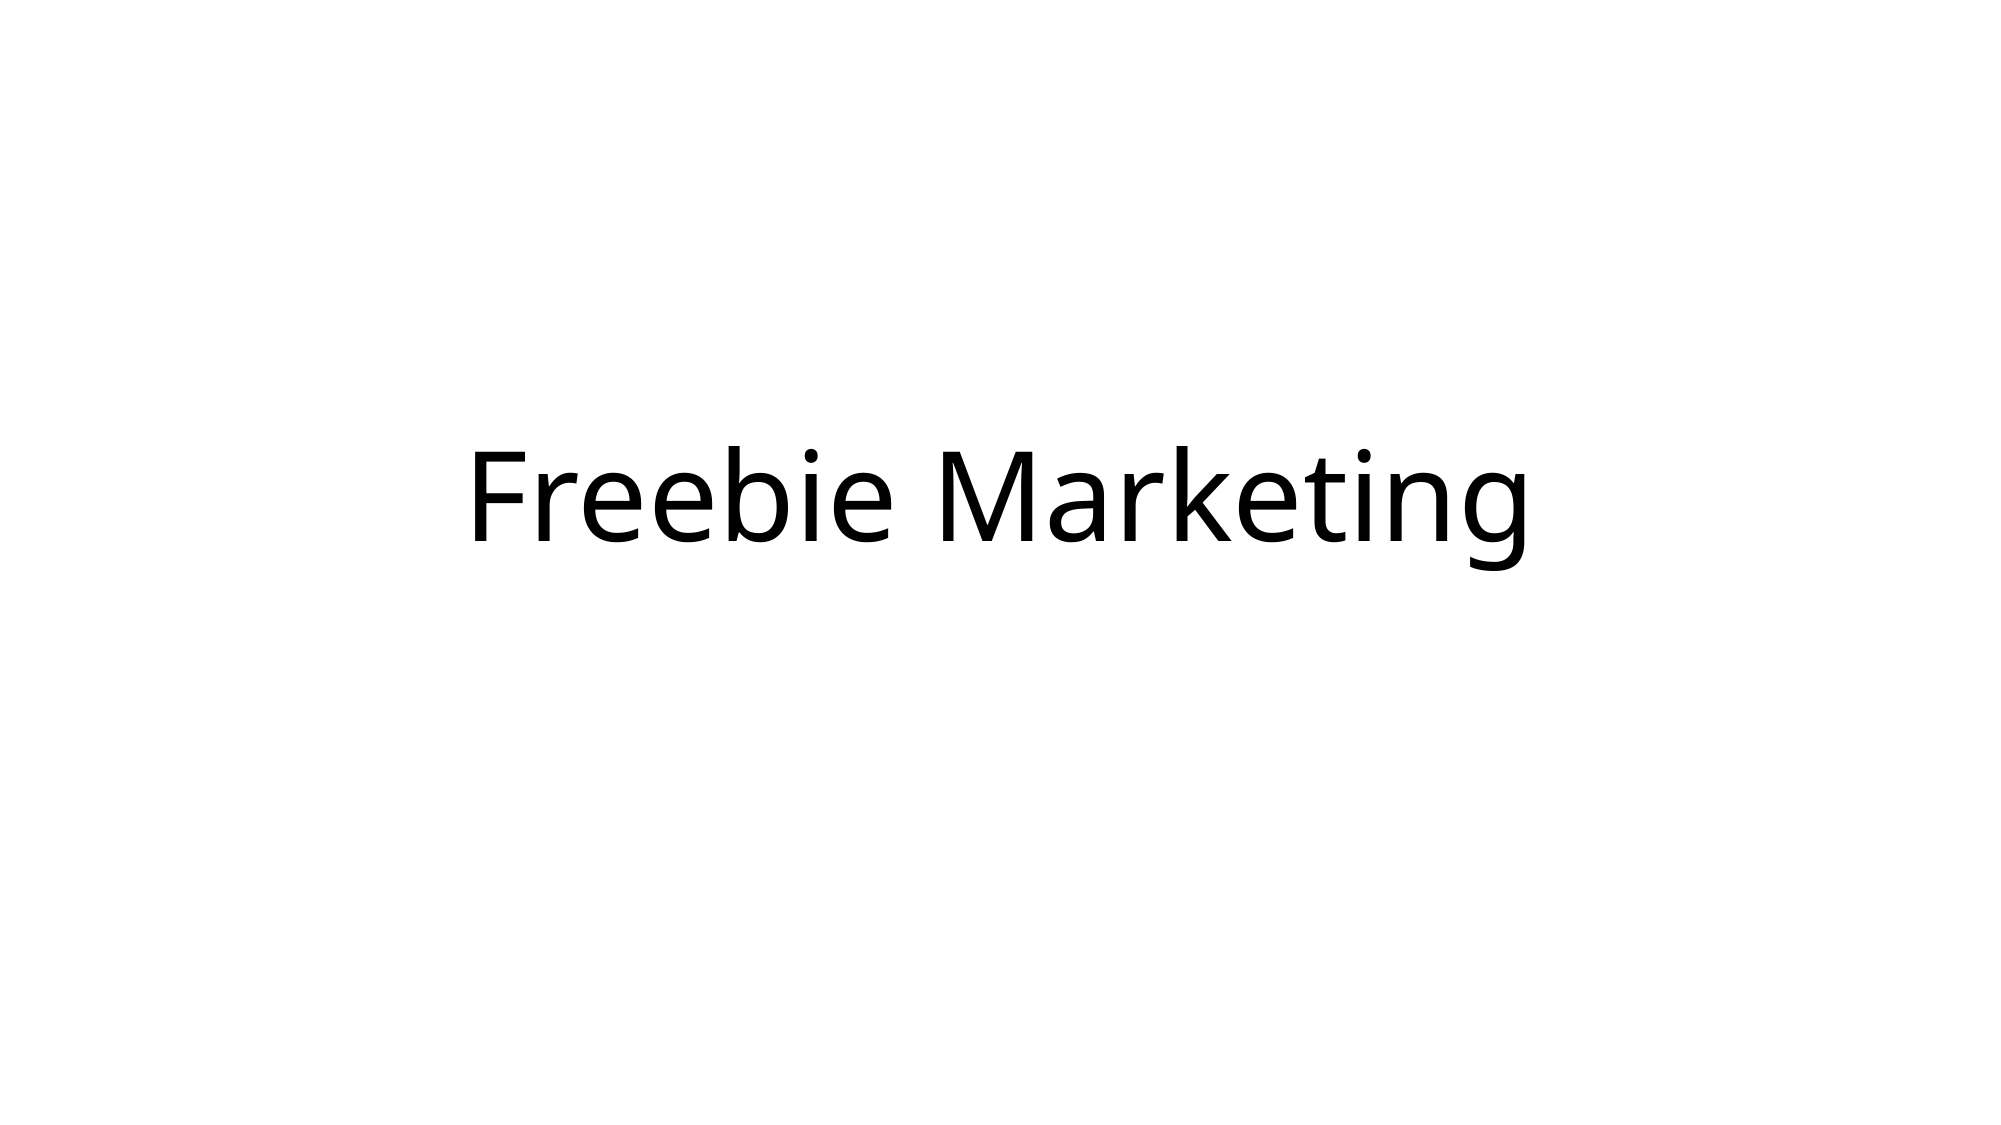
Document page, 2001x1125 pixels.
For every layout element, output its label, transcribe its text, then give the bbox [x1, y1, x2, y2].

title Freebie Marketing [249, 184, 1750, 576]
